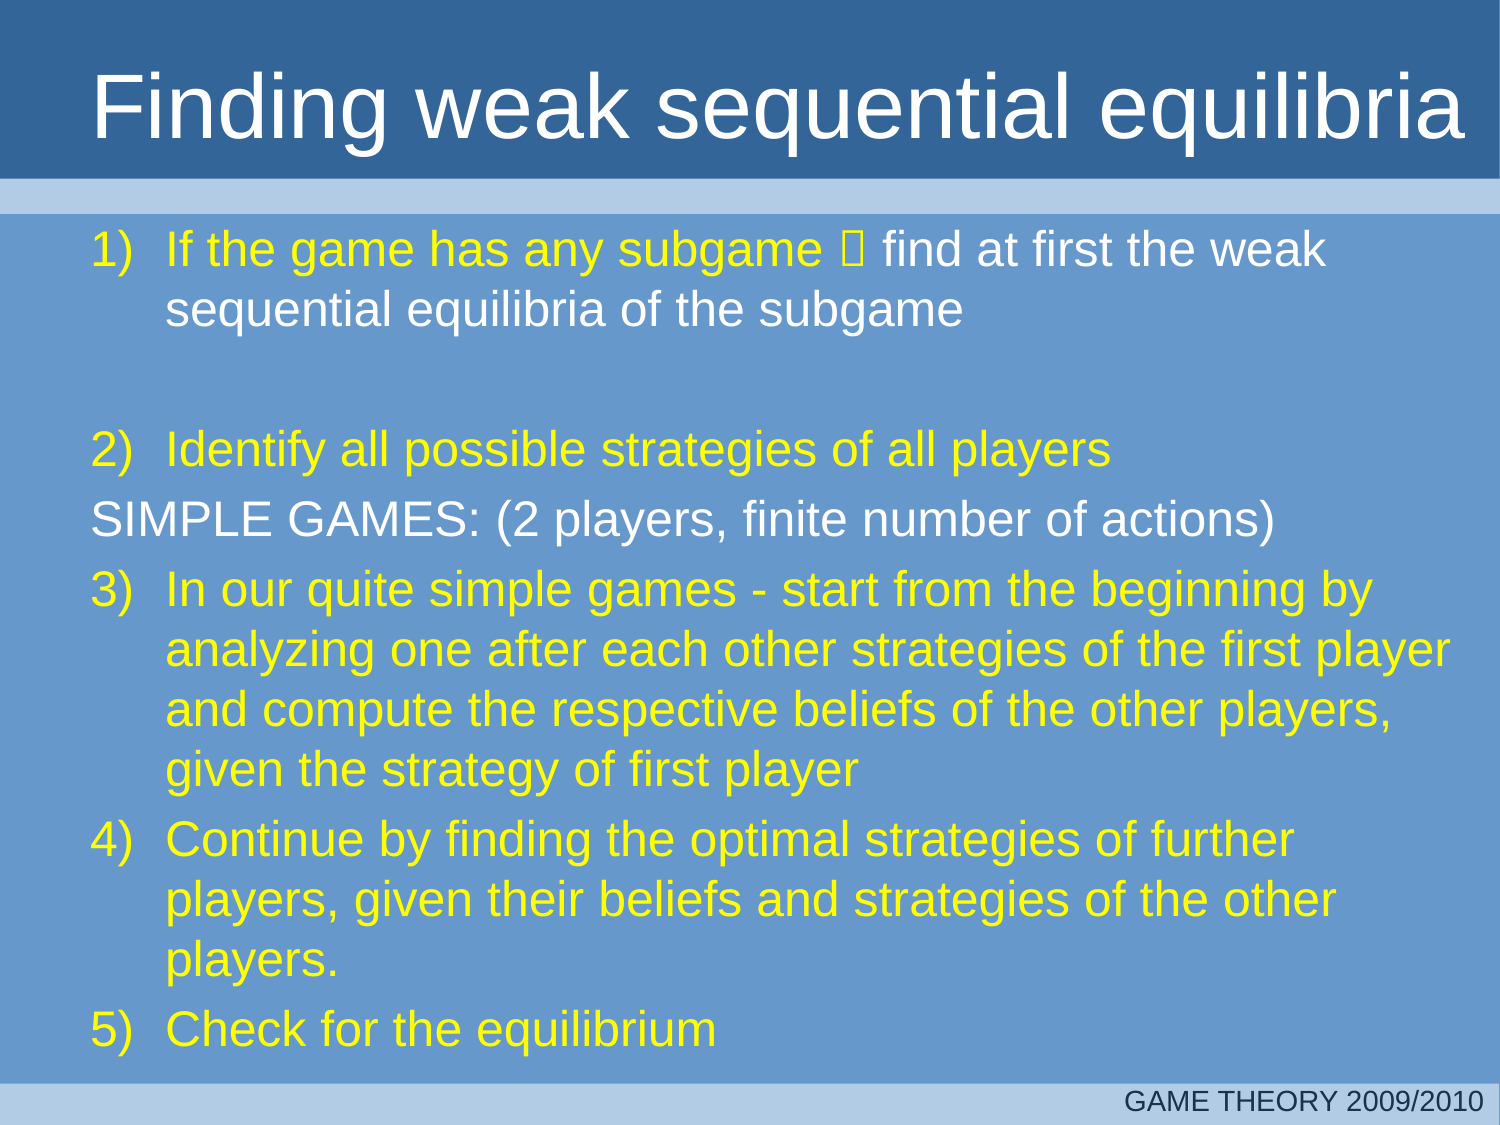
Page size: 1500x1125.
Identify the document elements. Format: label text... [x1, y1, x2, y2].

text_box GAME THEORY 2009/2010 [1109, 1075, 1500, 1125]
list If the game has any subgame  find at first the weak sequential equilibria of the subgame Identify all possible strategies of all players SIMPLE GAMES: (2 players, finite number of actions) In our quite simple games - start from the beginning by analyzing one after each other strategies of the first player and compute the respective beliefs of the other players, given the strategy of first player Continue by finding the optimal strategies of further players, given their beliefs and strategies of the other players. Check for the equilibrium [0, 208, 1500, 1000]
title Finding weak sequential equilibria [74, 42, 1500, 162]
